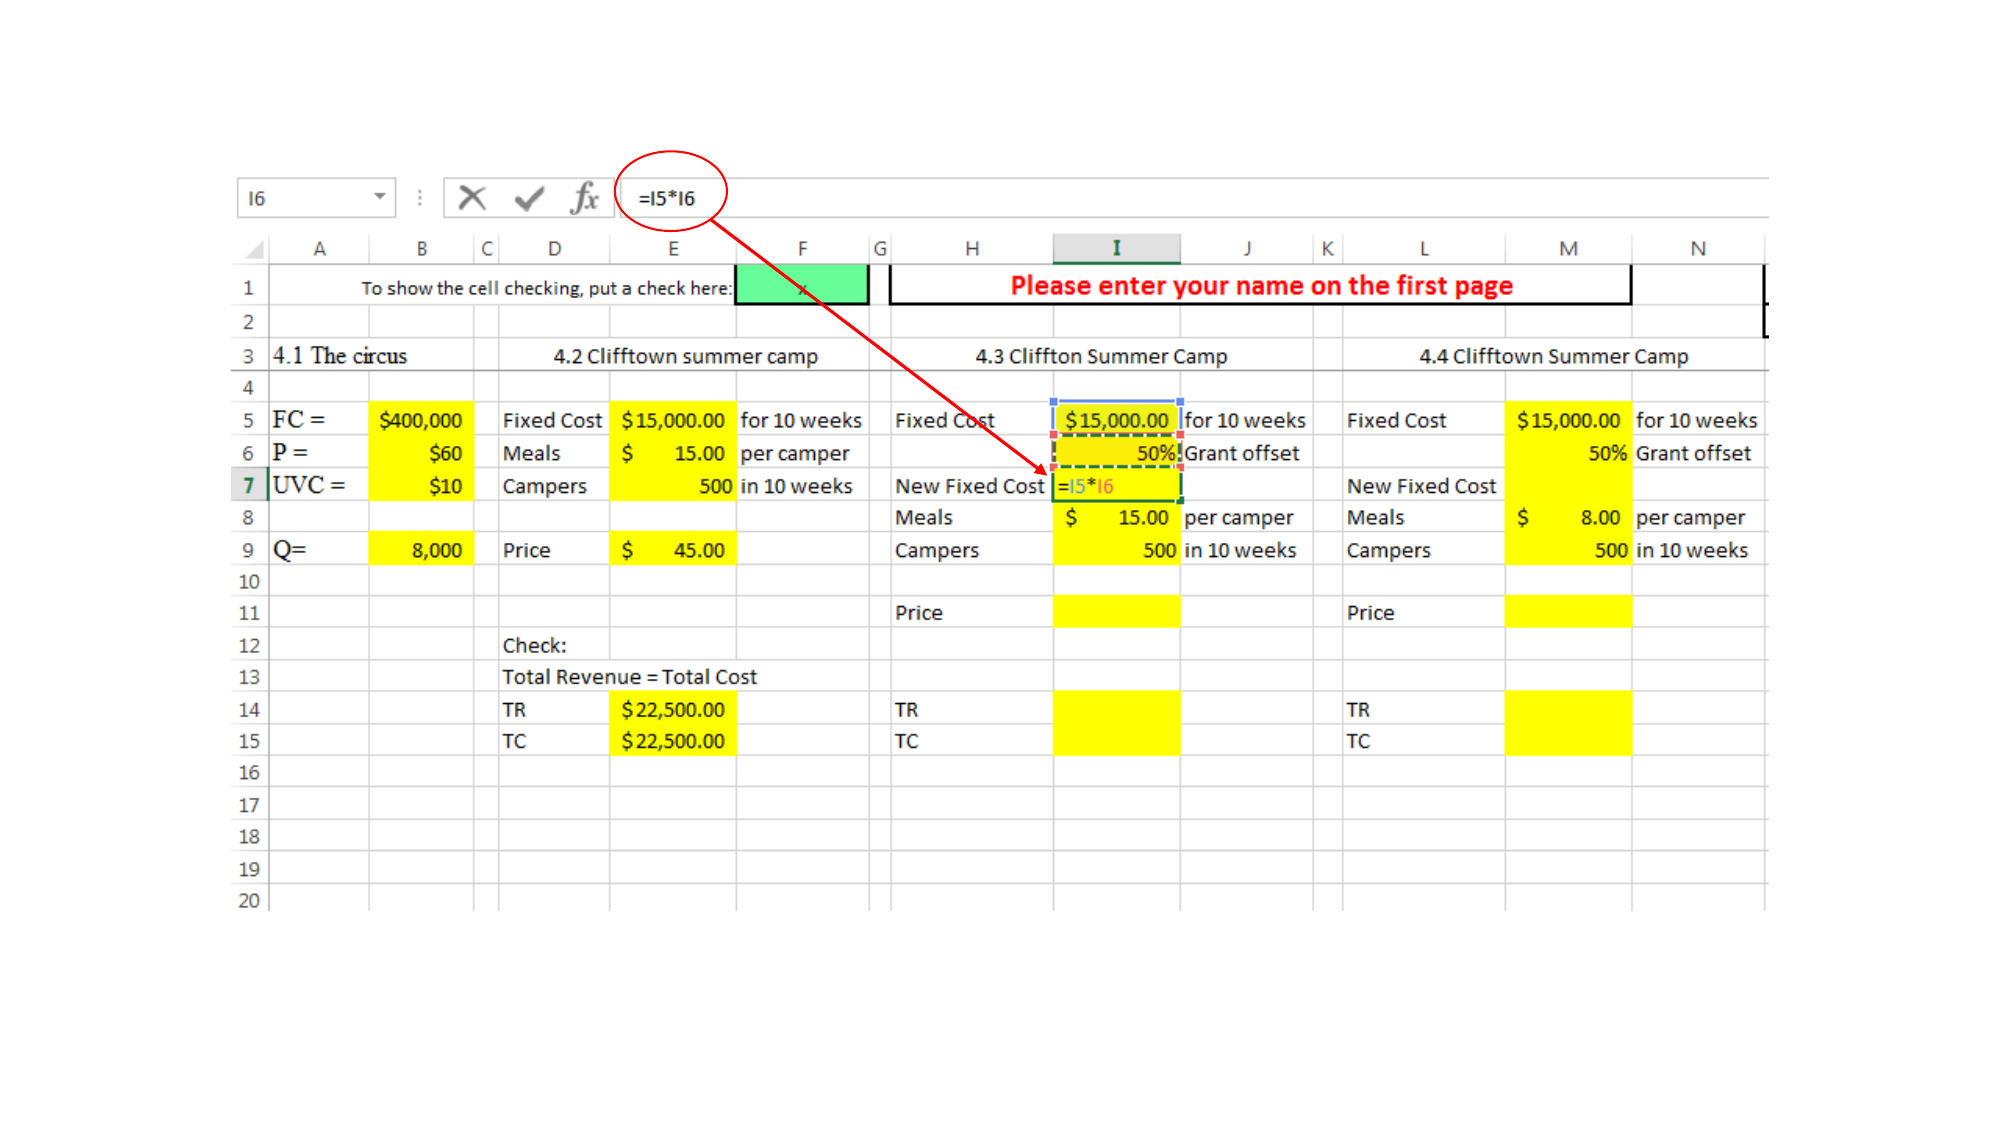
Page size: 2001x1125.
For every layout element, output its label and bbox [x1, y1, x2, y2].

text_box [630, 150, 711, 162]
text_box [710, 219, 1048, 476]
list [231, 162, 1769, 911]
